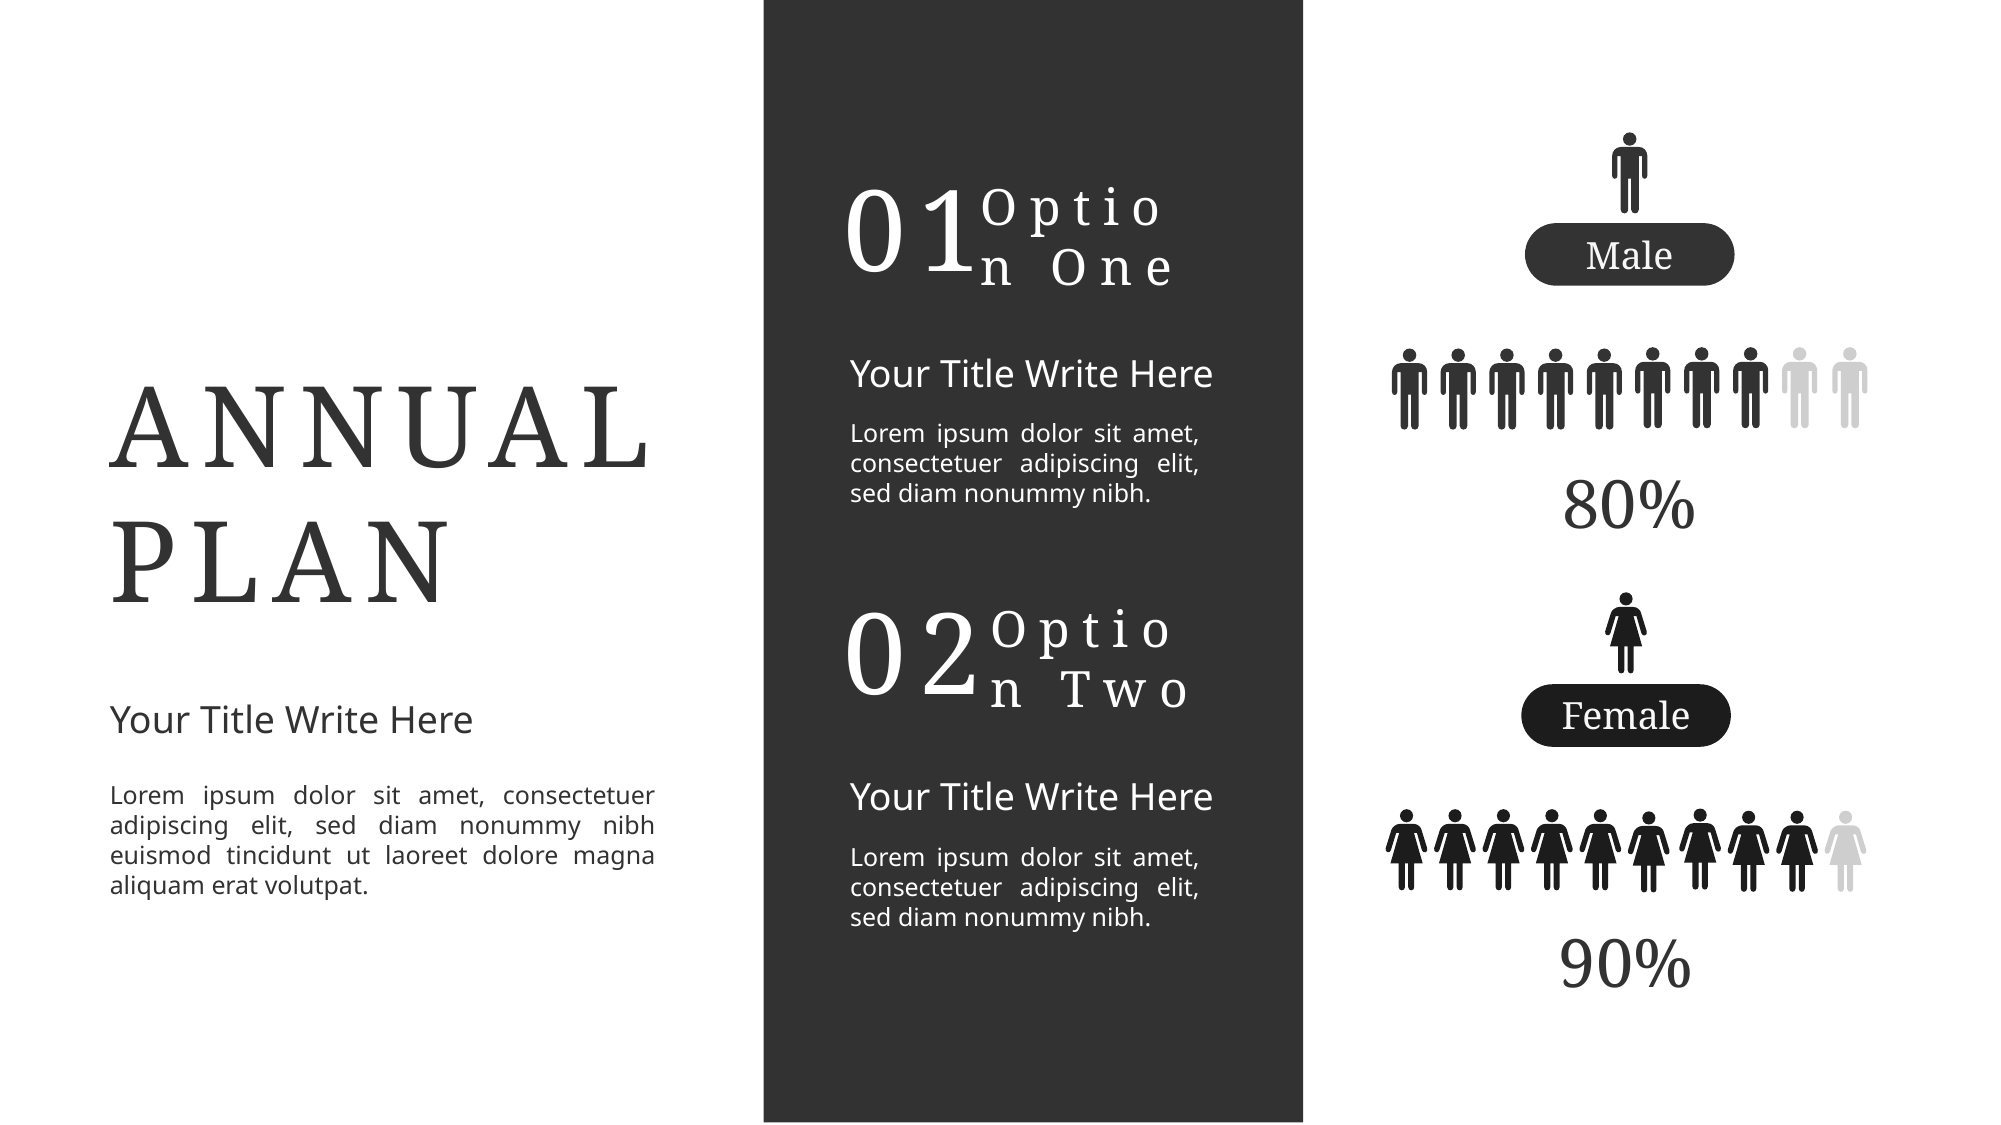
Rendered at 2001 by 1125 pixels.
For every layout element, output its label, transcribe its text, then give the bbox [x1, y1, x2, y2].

text_box [762, 0, 1304, 1123]
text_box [1392, 347, 1868, 430]
text_box [1727, 698, 1732, 733]
text_box Your Title Write Here [835, 342, 1284, 403]
text_box Your Title Write Here [835, 765, 1284, 826]
text_box [1523, 222, 1549, 286]
text_box 80% [1547, 454, 1712, 549]
text_box [1710, 222, 1736, 286]
text_box Female [1525, 674, 1727, 756]
text_box 90% [1544, 913, 1708, 1009]
text_box Lorem ipsum dolor sit amet, consectetuer adipiscing elit, sed diam nonummy nibh. [835, 410, 1216, 516]
text_box [1520, 698, 1525, 733]
text_box Male [1549, 214, 1710, 296]
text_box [1612, 132, 1648, 214]
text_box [1604, 592, 1648, 675]
text_box Lorem ipsum dolor sit amet, consectetuer adipiscing elit, sed diam nonummy nibh euismod tincidunt ut laoreet dolore magna aliquam erat volutpat. [95, 772, 671, 908]
text_box Lorem ipsum dolor sit amet, consectetuer adipiscing elit, sed diam nonummy nibh. [835, 834, 1216, 939]
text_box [1384, 808, 1868, 894]
text_box Option One [965, 168, 1215, 304]
text_box 01 [828, 151, 1029, 301]
text_box ANNUAL PLAN [95, 347, 682, 632]
text_box Option Two [975, 590, 1225, 726]
text_box Your Title Write Here [95, 689, 544, 749]
text_box 02 [828, 574, 1029, 725]
